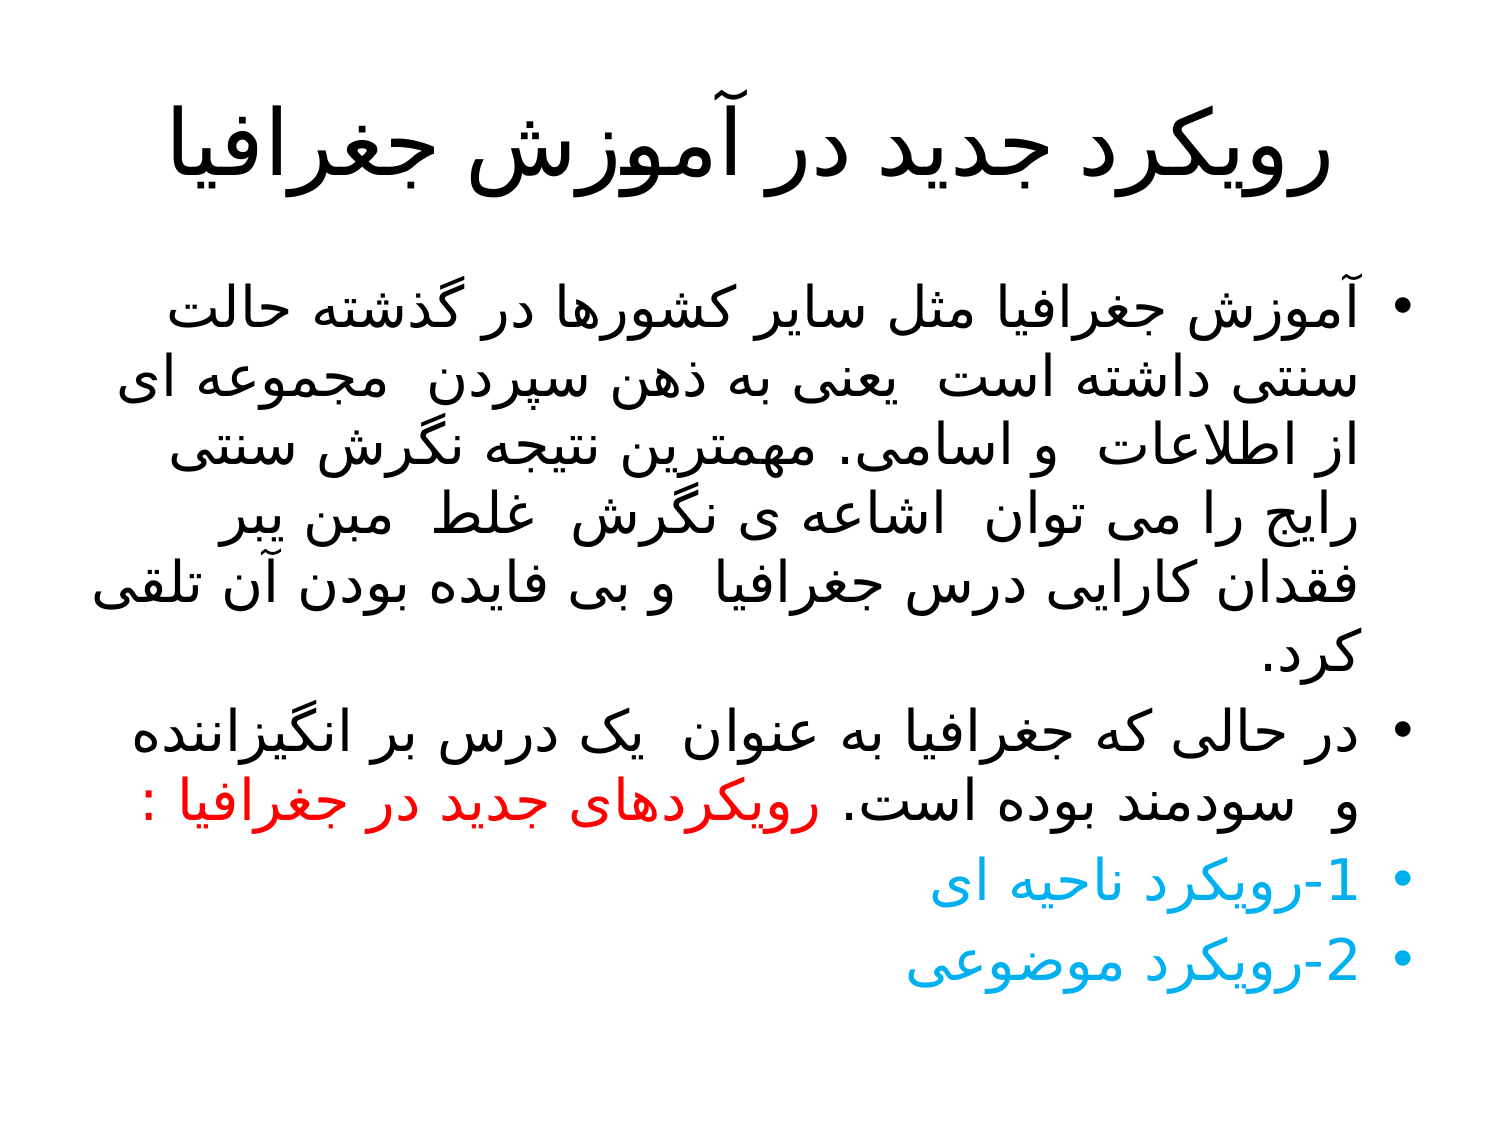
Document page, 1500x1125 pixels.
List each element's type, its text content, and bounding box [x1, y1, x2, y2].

list آموزش جغرافیا مثل سایر کشورها در گذشته حالت سنتی داشته است یعنی به ذهن سپردن مجموعه ای از اطلاعات و اسامی. مهمترین نتیجه نگرش سنتی رایج را می توان اشاعه ی نگرش غلط مبن یبر فقدان کارایی درس جغرافیا و بی فایده بودن آن تلقی کرد. در حالی که جغرافیا به عنوان یک درس بر انگیزاننده و سودمند بوده است. رویکردهای جدید در جغرافیا : 1-رویکرد ناحیه ای 2-رویکرد موضوعی [75, 262, 1425, 1005]
title رویکرد جدید در آموزش جغرافیا [75, 45, 1425, 233]
